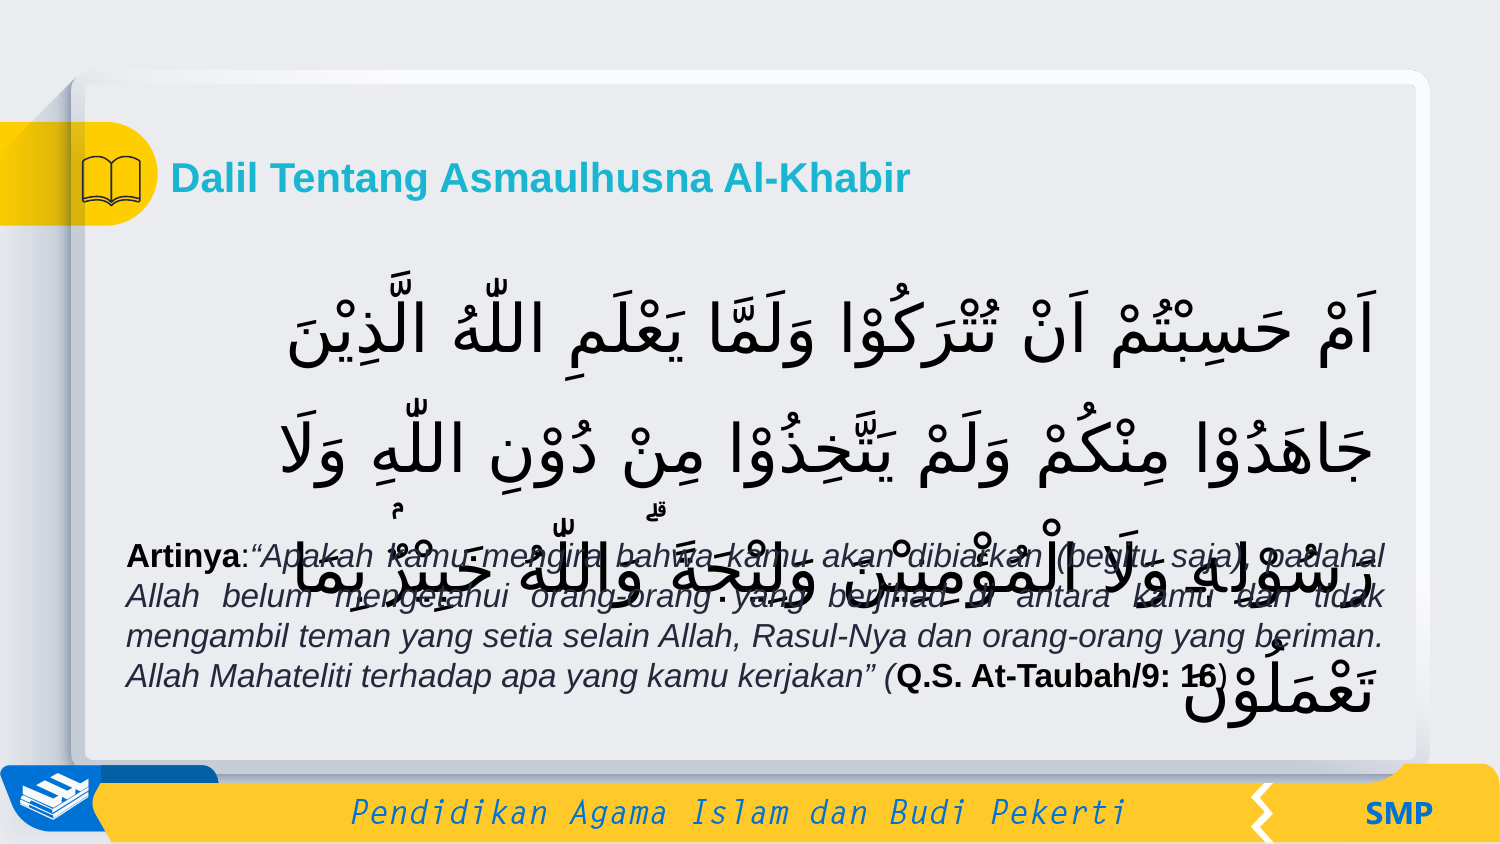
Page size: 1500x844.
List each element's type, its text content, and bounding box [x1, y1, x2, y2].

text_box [82, 156, 141, 206]
picture [0, 0, 1500, 844]
text_box Artinya:“Apakah kamu mengira bahwa kamu akan dibiarkan (begitu saja), padahal Allah belum mengetahui orang-orang yang berjihad di antara kamu dan tidak mengambil teman yang setia selain Allah, Rasul-Nya dan orang-orang yang beriman. Allah Mahateliti terhadap apa yang kamu kerjakan” (Q.S. At-Taubah/9: 16) [111, 526, 1402, 741]
slide_number 9 [1414, 759, 1500, 763]
text_box اَمْ حَسِبْتُمْ اَنْ تُتْرَكُوْا وَلَمَّا يَعْلَمِ اللّٰهُ الَّذِيْنَ جَاهَدُوْا مِنْكُمْ وَلَمْ يَتَّخِذُوْا مِنْ دُوْنِ اللّٰهِ وَلَا رَسُوْلِهٖ وَلَا الْمُؤْمِنِيْنَ وَلِيْجَةً ۗوَاللّٰهُ خَبِيْرٌۢ بِمَا تَعْمَلُوْنَ [170, 238, 1391, 526]
title Dalil Tentang Asmaulhusna Al-Khabir [170, 156, 1270, 238]
